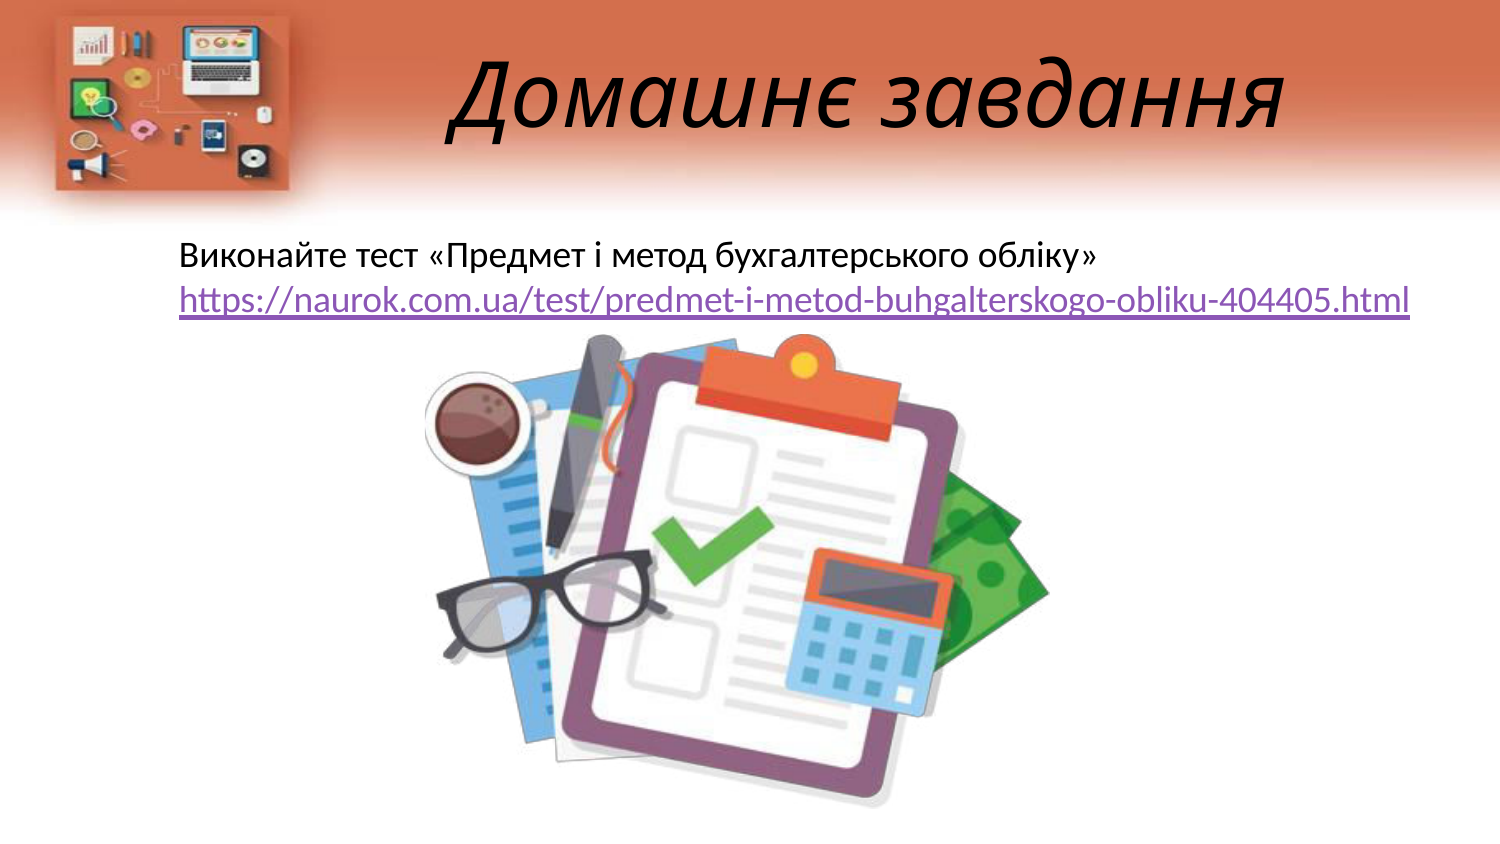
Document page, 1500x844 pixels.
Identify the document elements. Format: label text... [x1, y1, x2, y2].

title Домашнє завдання [449, 33, 1362, 227]
text_box Виконайте тест «Предмет і метод бухгалтерського обліку» https://naurok.com.ua/test/predmet-i-metod-buhgalterskogo-obliku-404405.html [176, 227, 1430, 321]
picture [0, 0, 1500, 231]
text_box [424, 334, 1050, 809]
